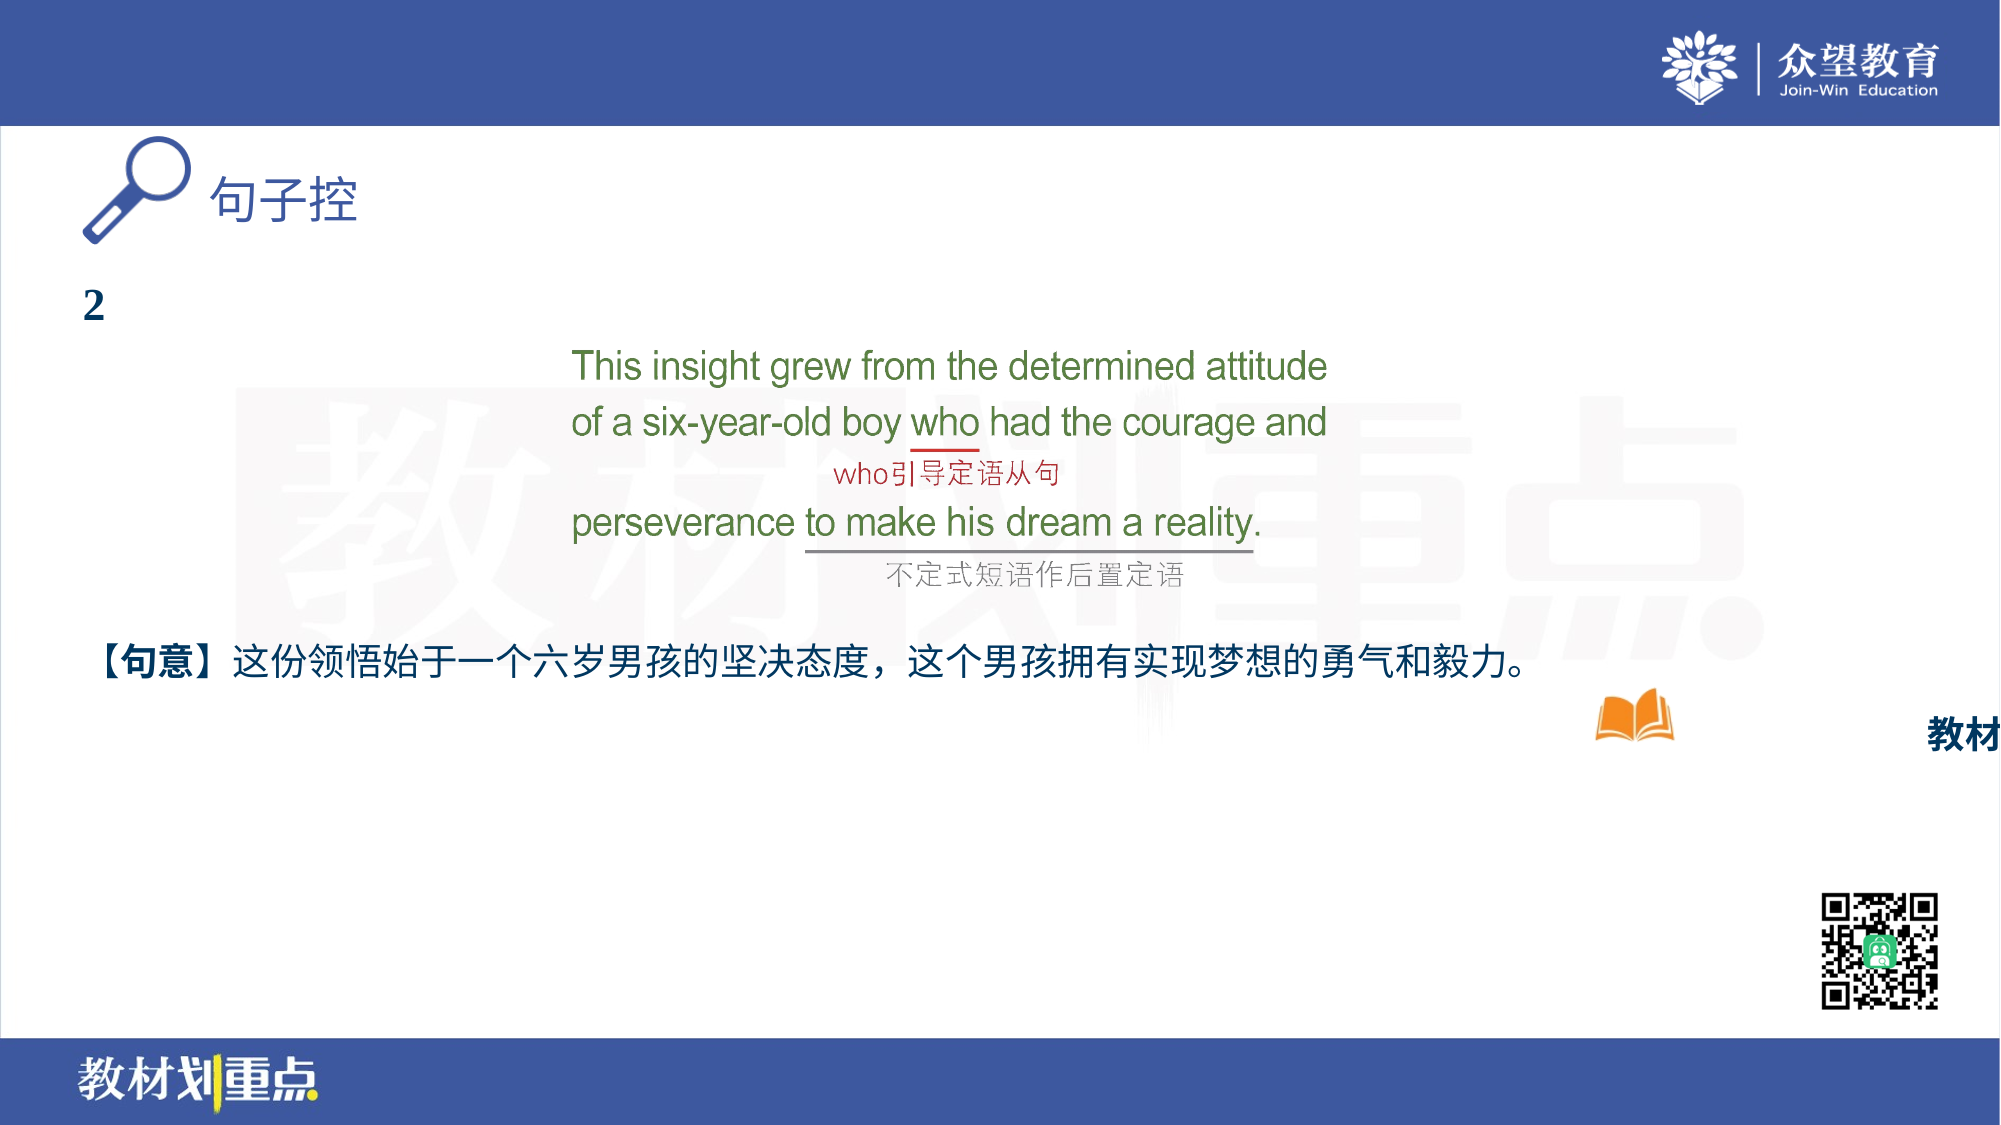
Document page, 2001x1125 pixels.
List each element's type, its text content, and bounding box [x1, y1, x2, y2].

text_box 【句意】这份领悟始于一个六岁男孩的坚决态度，这个男孩拥有实现梦想的勇气和毅力。 教材P20 [82, 614, 1817, 748]
picture [0, 0, 2000, 1125]
text_box 2 [82, 247, 1817, 387]
